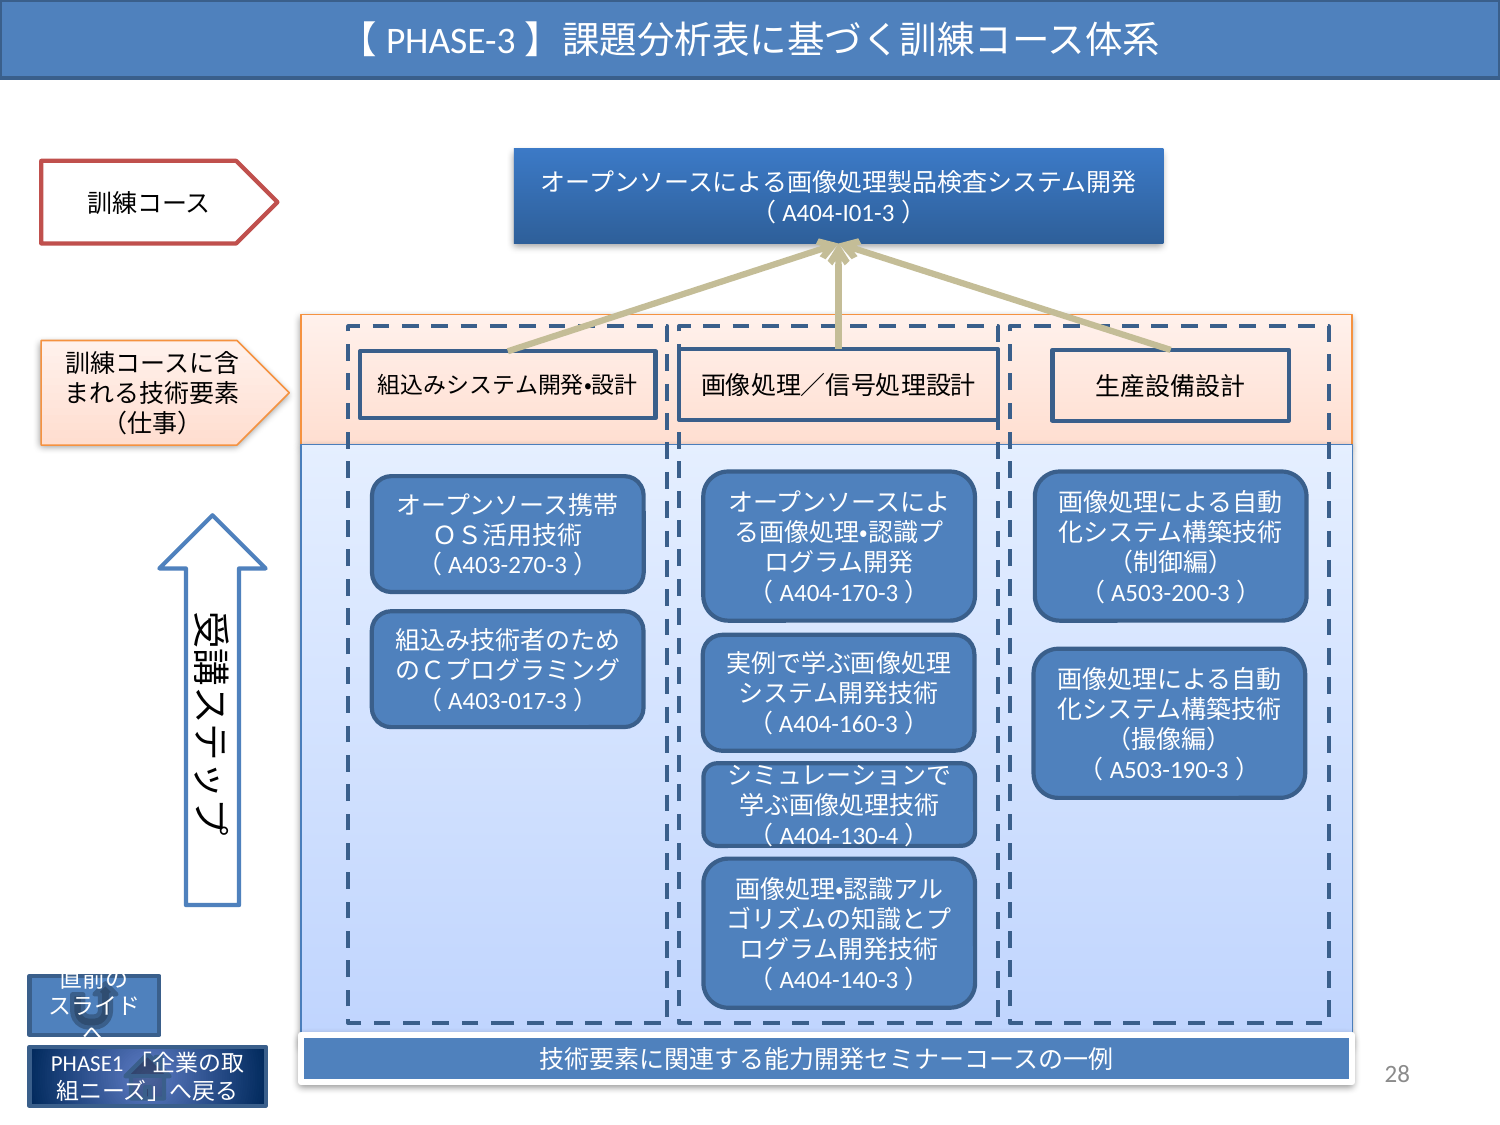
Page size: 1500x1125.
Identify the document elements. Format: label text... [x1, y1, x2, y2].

text_box 訓練コースに含まれる技術要素 （仕事） [40, 339, 290, 446]
text_box 画像処理による自動化システム構築技術（撮像編） （A503-190-3） [1031, 646, 1308, 800]
text_box PHASE1「企業の取組ニーズ」へ戻る [27, 1045, 268, 1108]
text_box オープンソースによる画像処理製品検査システム開発 （A404-I01-3） [513, 148, 1164, 241]
text_box 画像処理による自動化システム構築技術（制御編） （A503-200-3） [1032, 469, 1309, 623]
text_box 受講ステップ [157, 513, 268, 908]
text_box [300, 444, 1353, 1031]
text_box 組込み技術者のためのＣプログラミング（A403-017-3） [369, 609, 646, 730]
text_box [1008, 324, 1331, 1025]
text_box [300, 314, 502, 443]
text_box 技術要素に関連する能力開発セミナーコースの一例 [298, 1032, 1355, 1085]
text_box [677, 359, 1000, 1025]
text_box [668, 360, 679, 442]
text_box 実例で学ぶ画像処理システム開発技術（A404-160-3） [700, 632, 977, 753]
text_box 訓練コース [39, 158, 280, 246]
text_box 【PHASE-3】課題分析表に基づく訓練コース体系 [0, 0, 1500, 80]
text_box 直前の スライドへ [27, 974, 161, 1037]
text_box シミュレーションで学ぶ画像処理技術（A404-130-4） [701, 761, 978, 849]
slide_number 28 [1074, 1042, 1425, 1103]
text_box [1175, 314, 1353, 443]
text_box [838, 243, 1171, 350]
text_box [507, 243, 836, 352]
text_box [999, 359, 1009, 442]
text_box [346, 324, 669, 1025]
